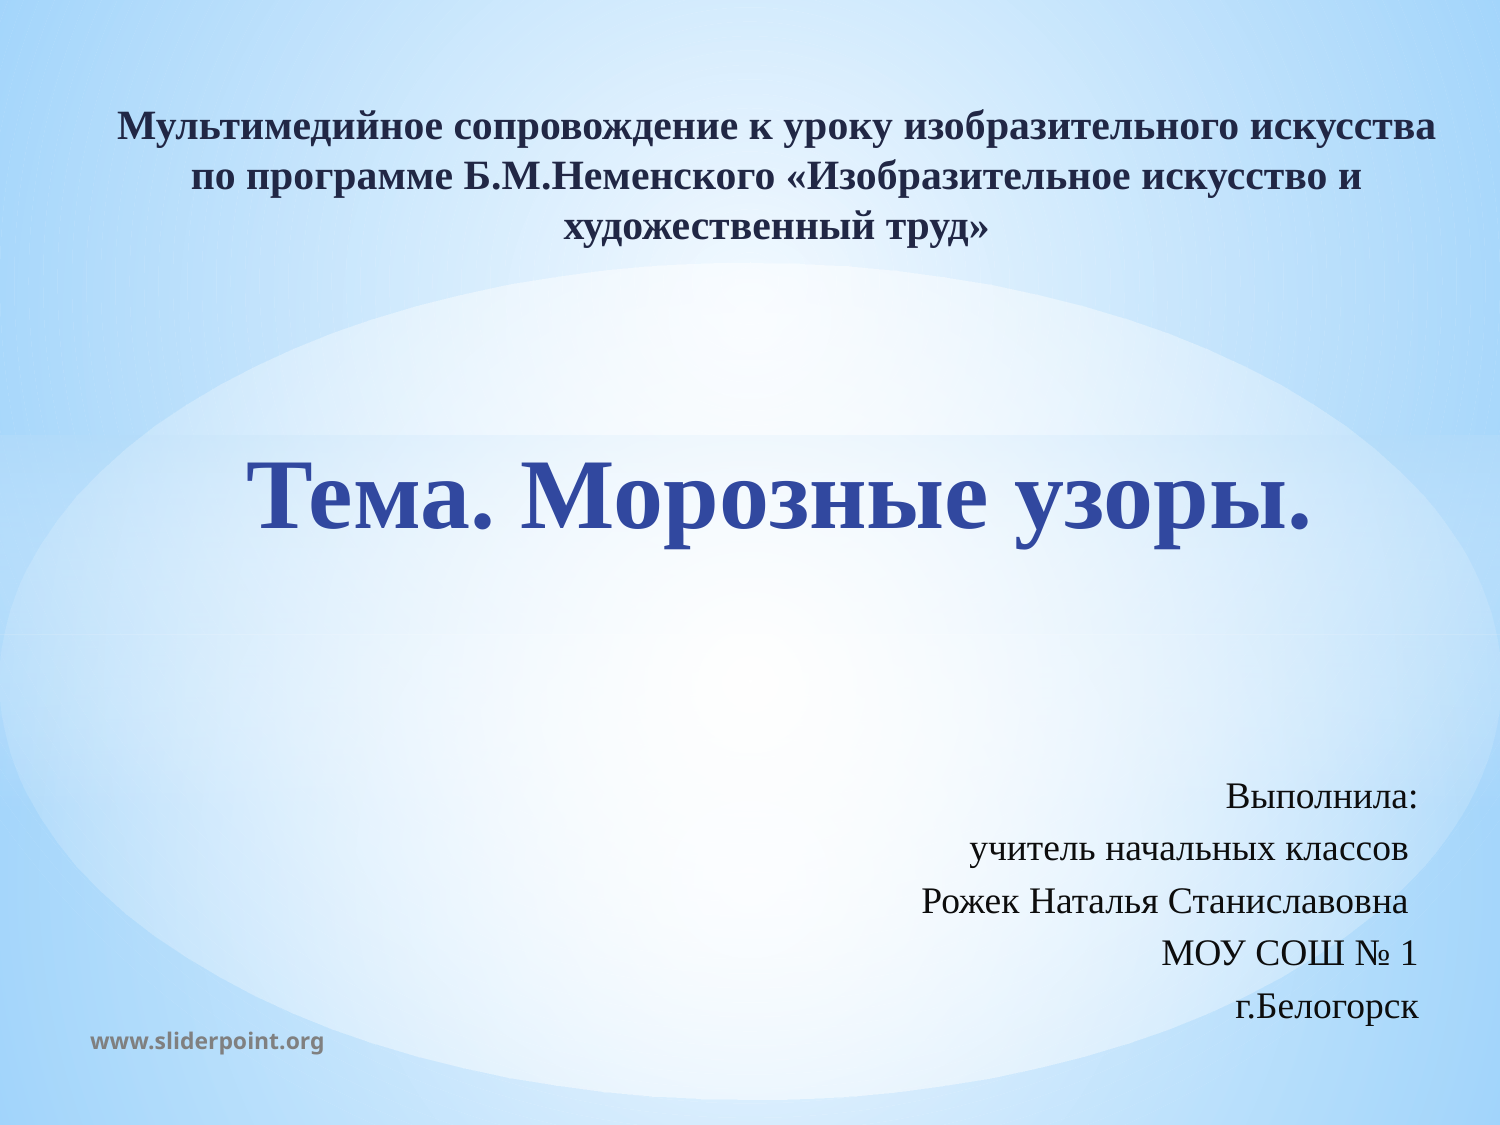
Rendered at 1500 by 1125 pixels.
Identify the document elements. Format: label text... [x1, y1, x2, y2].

footer www.sliderpoint.org [75, 1012, 625, 1073]
subtitle Выполнила: учитель начальных классов Рожек Наталья Станиславовна МОУ СОШ № 1 г.Белогорск [879, 763, 1434, 1051]
title Мультимедийное сопровождение к уроку изобразительного искусства по программе Б.М.Неменского «Изобразительное искусство и художественный труд» [64, 90, 1459, 332]
text_box Тема. Морозные узоры. [135, 420, 1424, 556]
